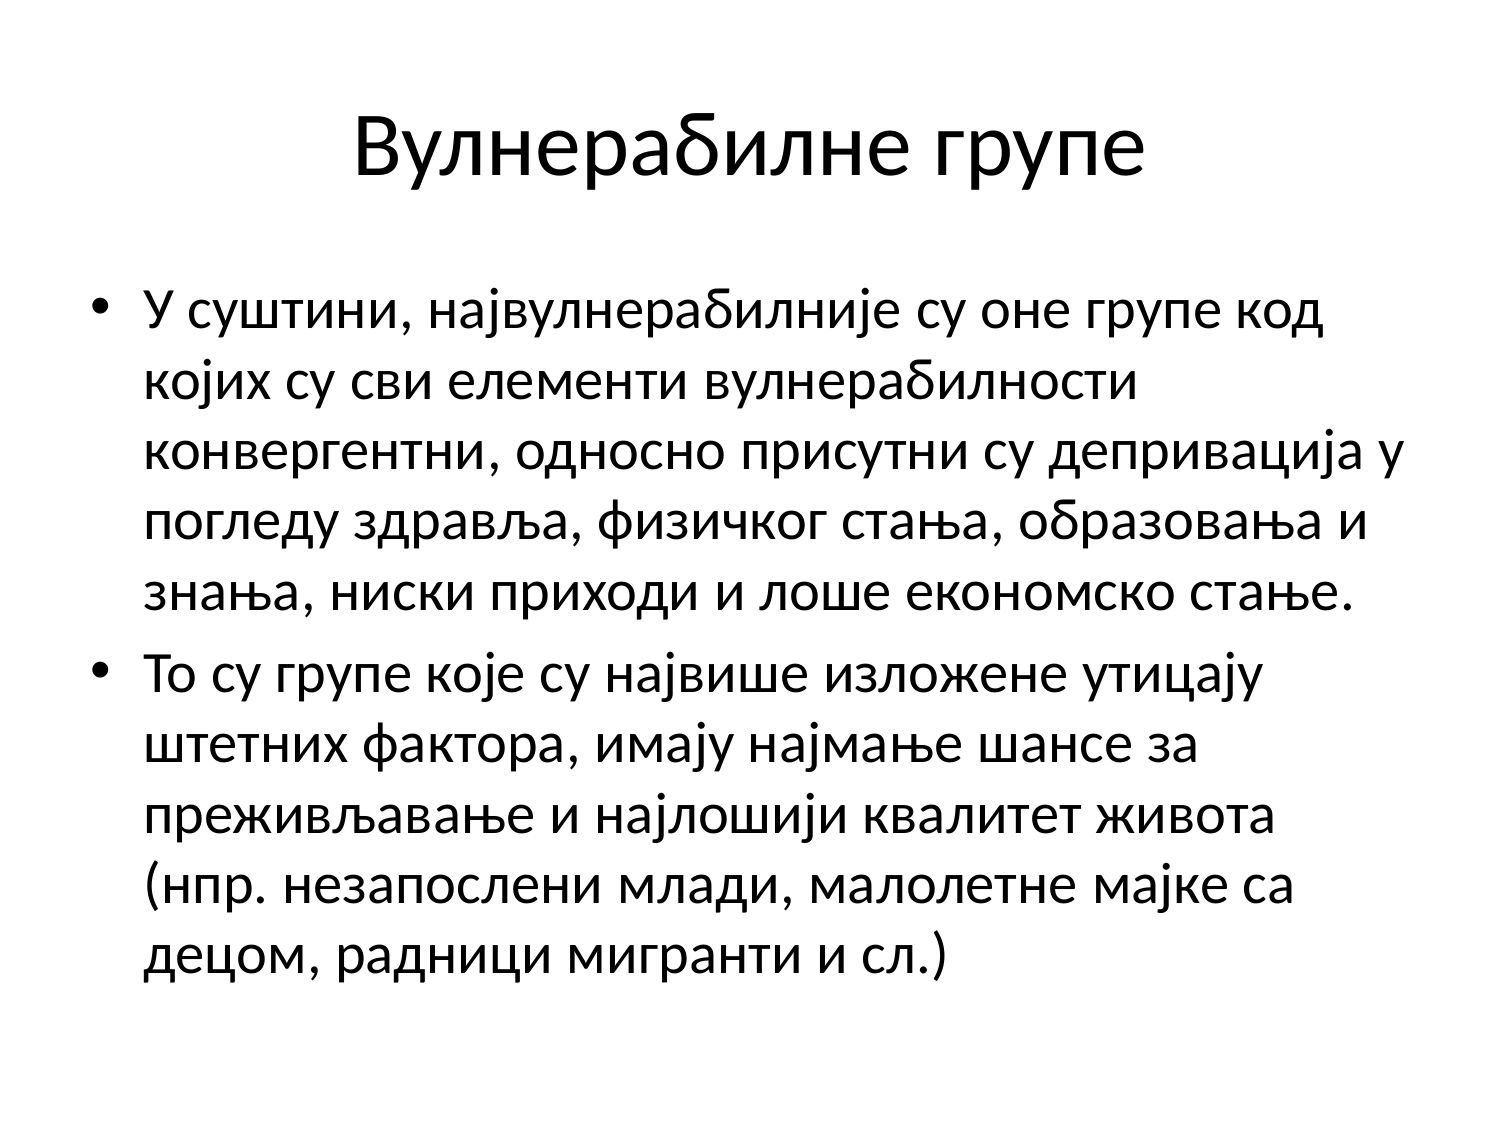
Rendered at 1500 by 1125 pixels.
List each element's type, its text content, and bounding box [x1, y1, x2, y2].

title Вулнерабилне групе [75, 45, 1425, 233]
list У суштини, највулнерабилније су оне групе код којих су сви елементи вулнерабилности конвергентни, односно присутни су депривација у погледу здравља, физичког стања, образовања и знања, ниски приходи и лоше економско стање. То су групе које су највише изложене утицају штетних фактора, имају најмање шансе за преживљавање и најлошији квалитет живота (нпр. незапослени млади, малолетне мајке са децом, радници мигранти и сл.) [75, 262, 1425, 1005]
